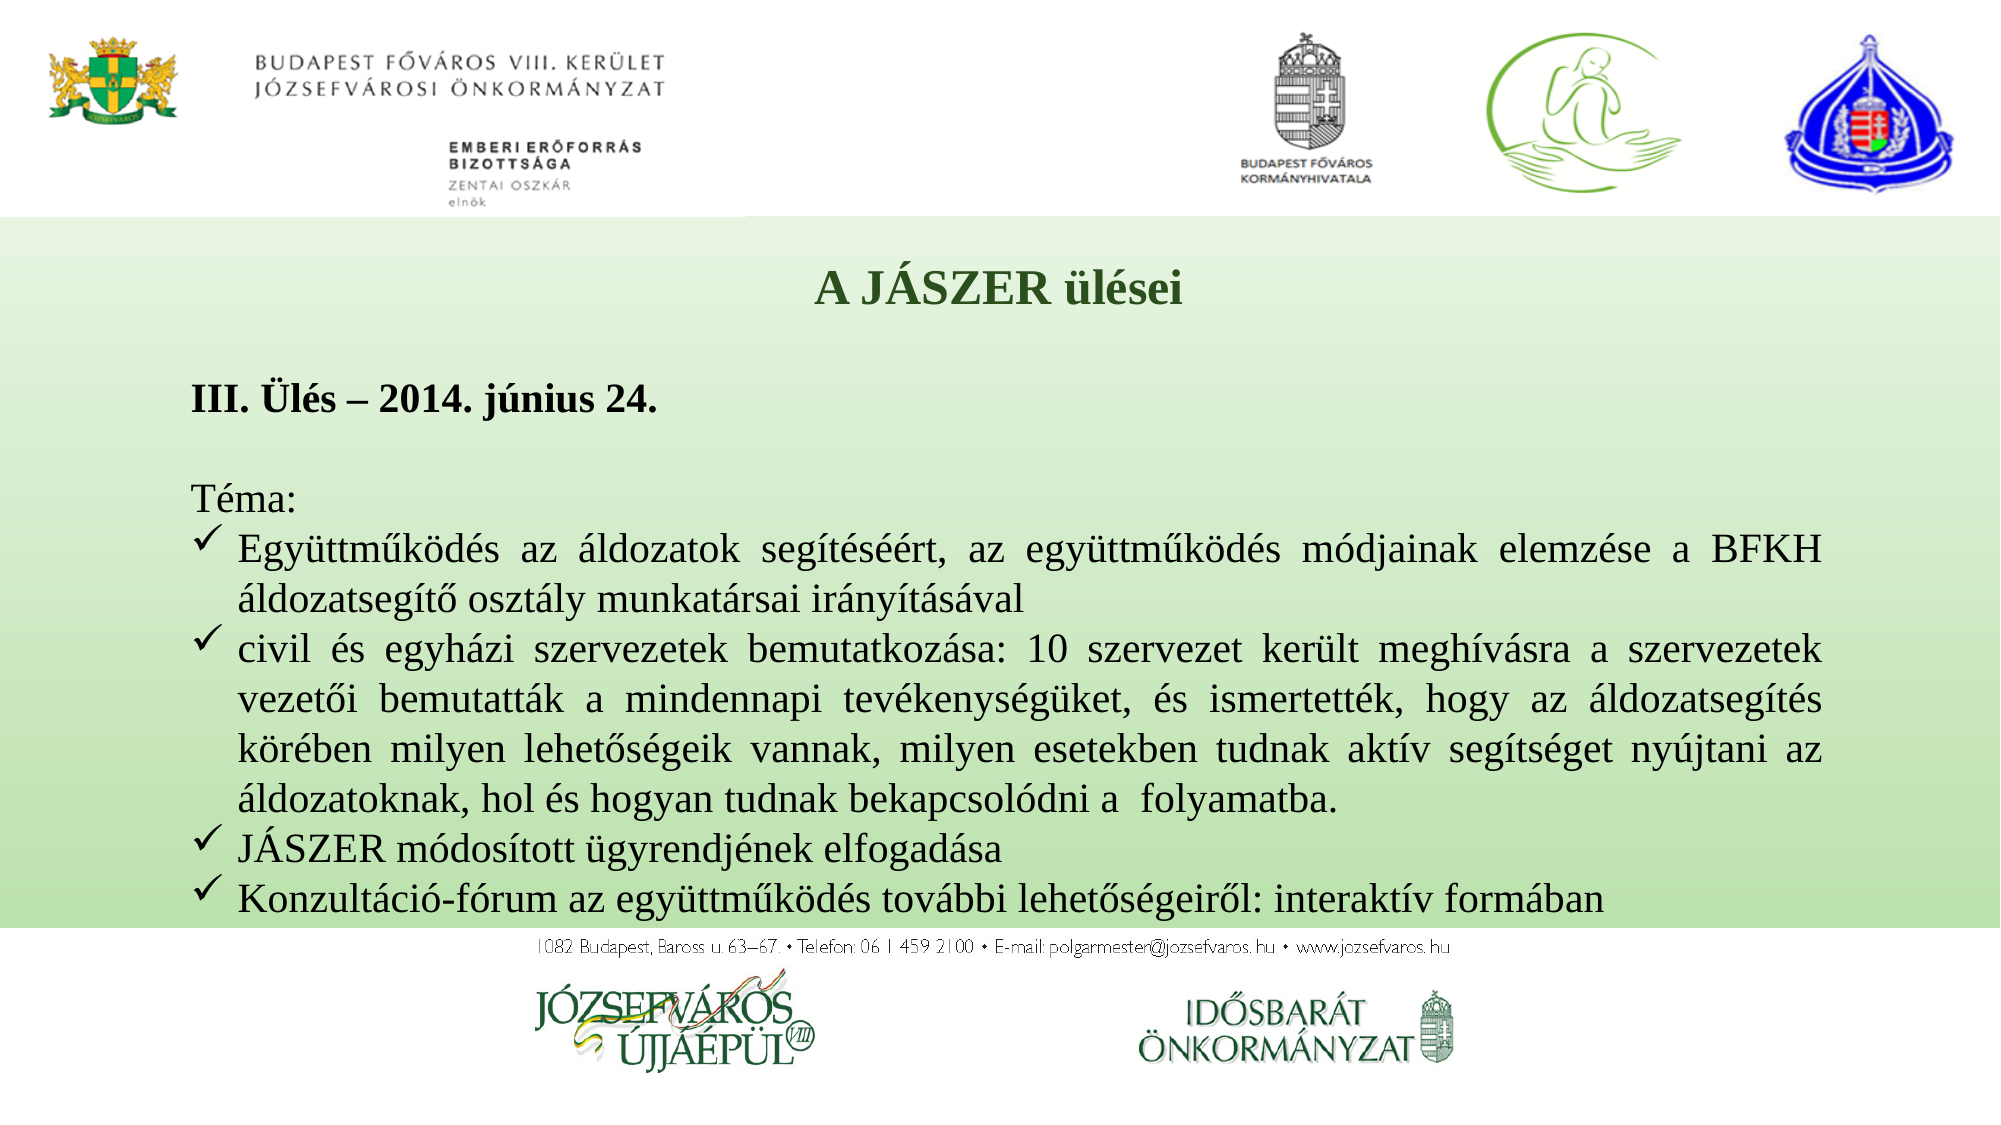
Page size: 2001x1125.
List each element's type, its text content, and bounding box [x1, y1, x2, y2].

text_box III. Ülés – 2014. június 24. Téma: Együttműködés az áldozatok segítéséért, az együttműködés módjainak elemzése a BFKH áldozatsegítő osztály munkatársai irányításával civil és egyházi szervezetek bemutatkozása: 10 szervezet került meghívásra a szervezetek vezetői bemutatták a mindennapi tevékenységüket, és ismertették, hogy az áldozatsegítés körében milyen lehetőségeik vannak, milyen esetekben tudnak aktív segítséget nyújtani az áldozatoknak, hol és hogyan tudnak bekapcsolódni a folyamatba. JÁSZER módosított ügyrendjének elfogadása Konzultáció-fórum az együttműködés további lehetőségeiről: interaktív formában [175, 313, 1839, 929]
picture [382, 929, 1605, 1125]
picture [0, 0, 746, 217]
picture [1182, 0, 2000, 216]
text_box A JÁSZER ülései [799, 247, 1199, 322]
